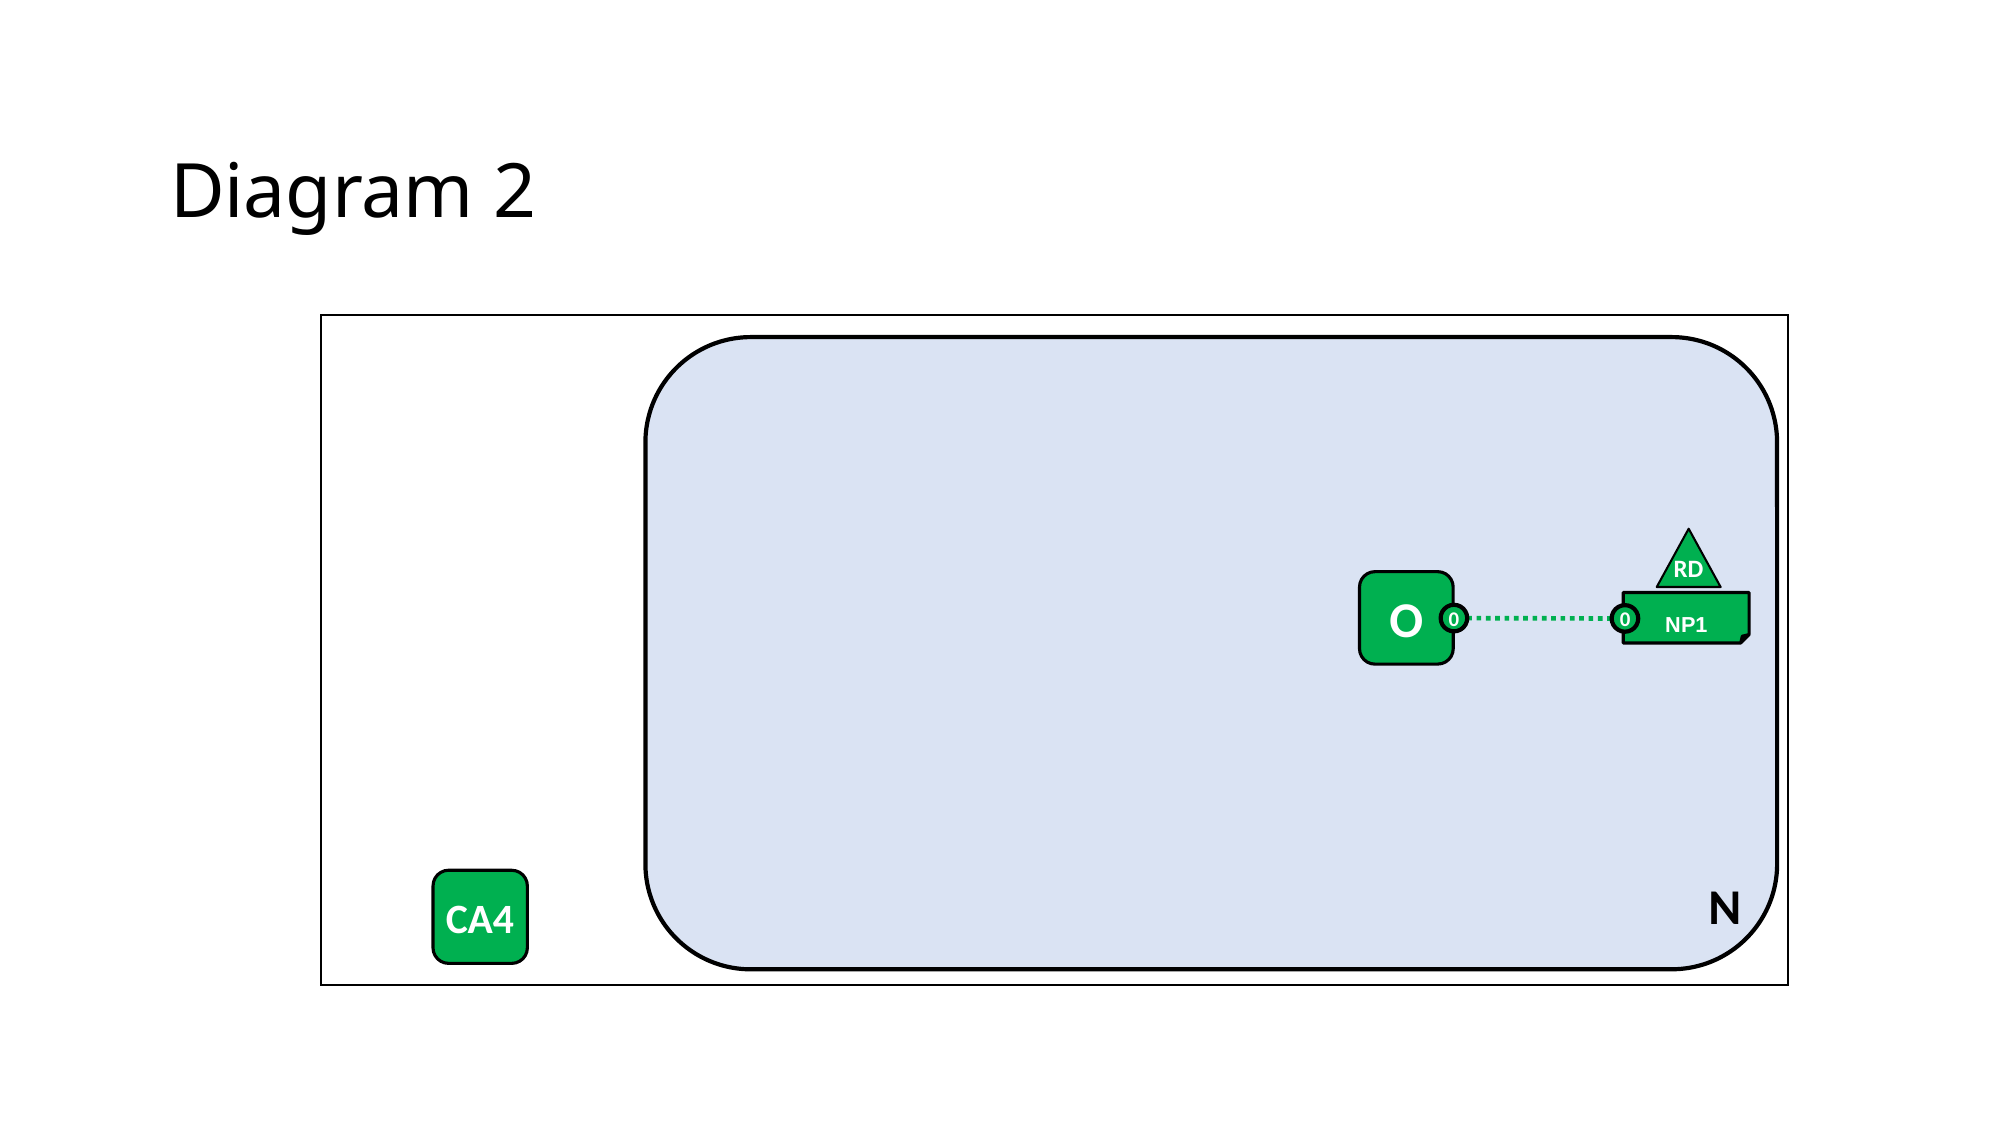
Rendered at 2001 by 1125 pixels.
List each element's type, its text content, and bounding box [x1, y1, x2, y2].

text_box CA4 [430, 868, 530, 966]
text_box [320, 315, 1788, 986]
text_box 0 [1439, 604, 1468, 633]
text_box 0 [1610, 604, 1640, 633]
text_box O [1357, 569, 1456, 667]
text_box RD [1654, 526, 1723, 590]
text_box Diagram 2 [162, 84, 1888, 303]
text_box NP1 [1623, 592, 1750, 643]
